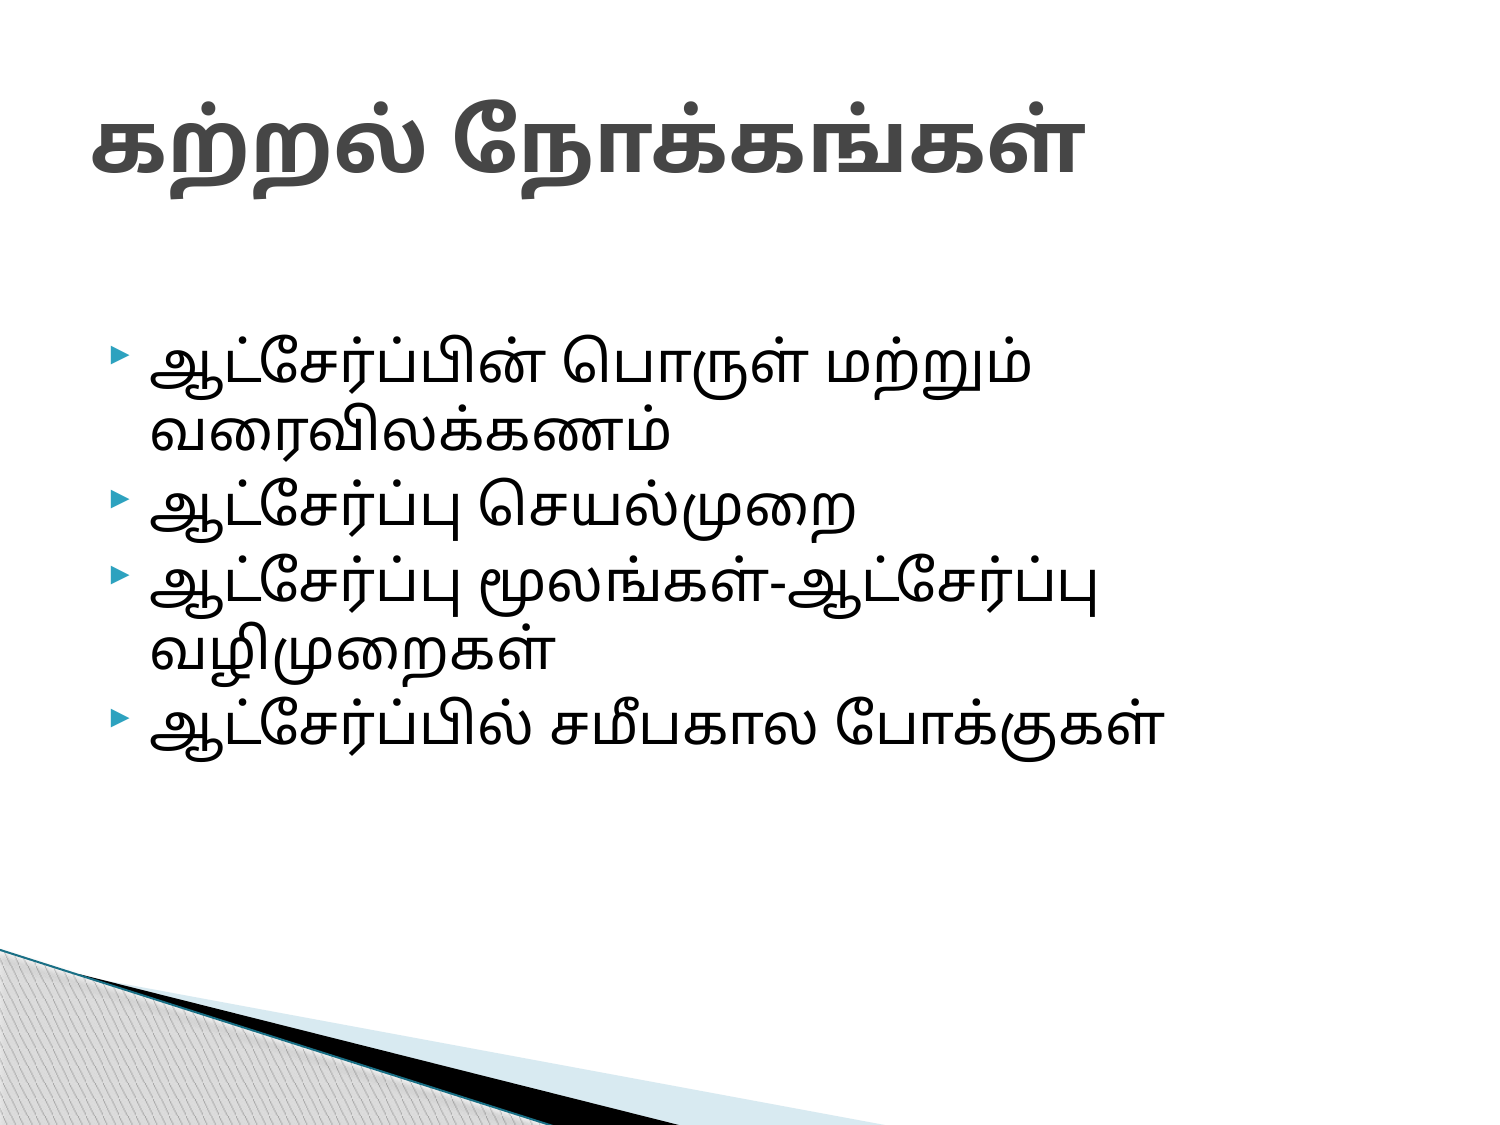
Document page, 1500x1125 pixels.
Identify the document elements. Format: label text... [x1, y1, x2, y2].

list ஆட்சேர்ப்பின் பொருள் மற்றும் வரைவிலக்கணம் ஆட்சேர்ப்பு செயல்முறை ஆட்சேர்ப்பு மூலங்கள்-ஆட்சேர்ப்பு வழிமுறைகள் ஆட்சேர்ப்பில் சமீபகால போக்குகள் [75, 243, 1425, 986]
title கற்றல் நோக்கங்கள் [75, 45, 1425, 233]
